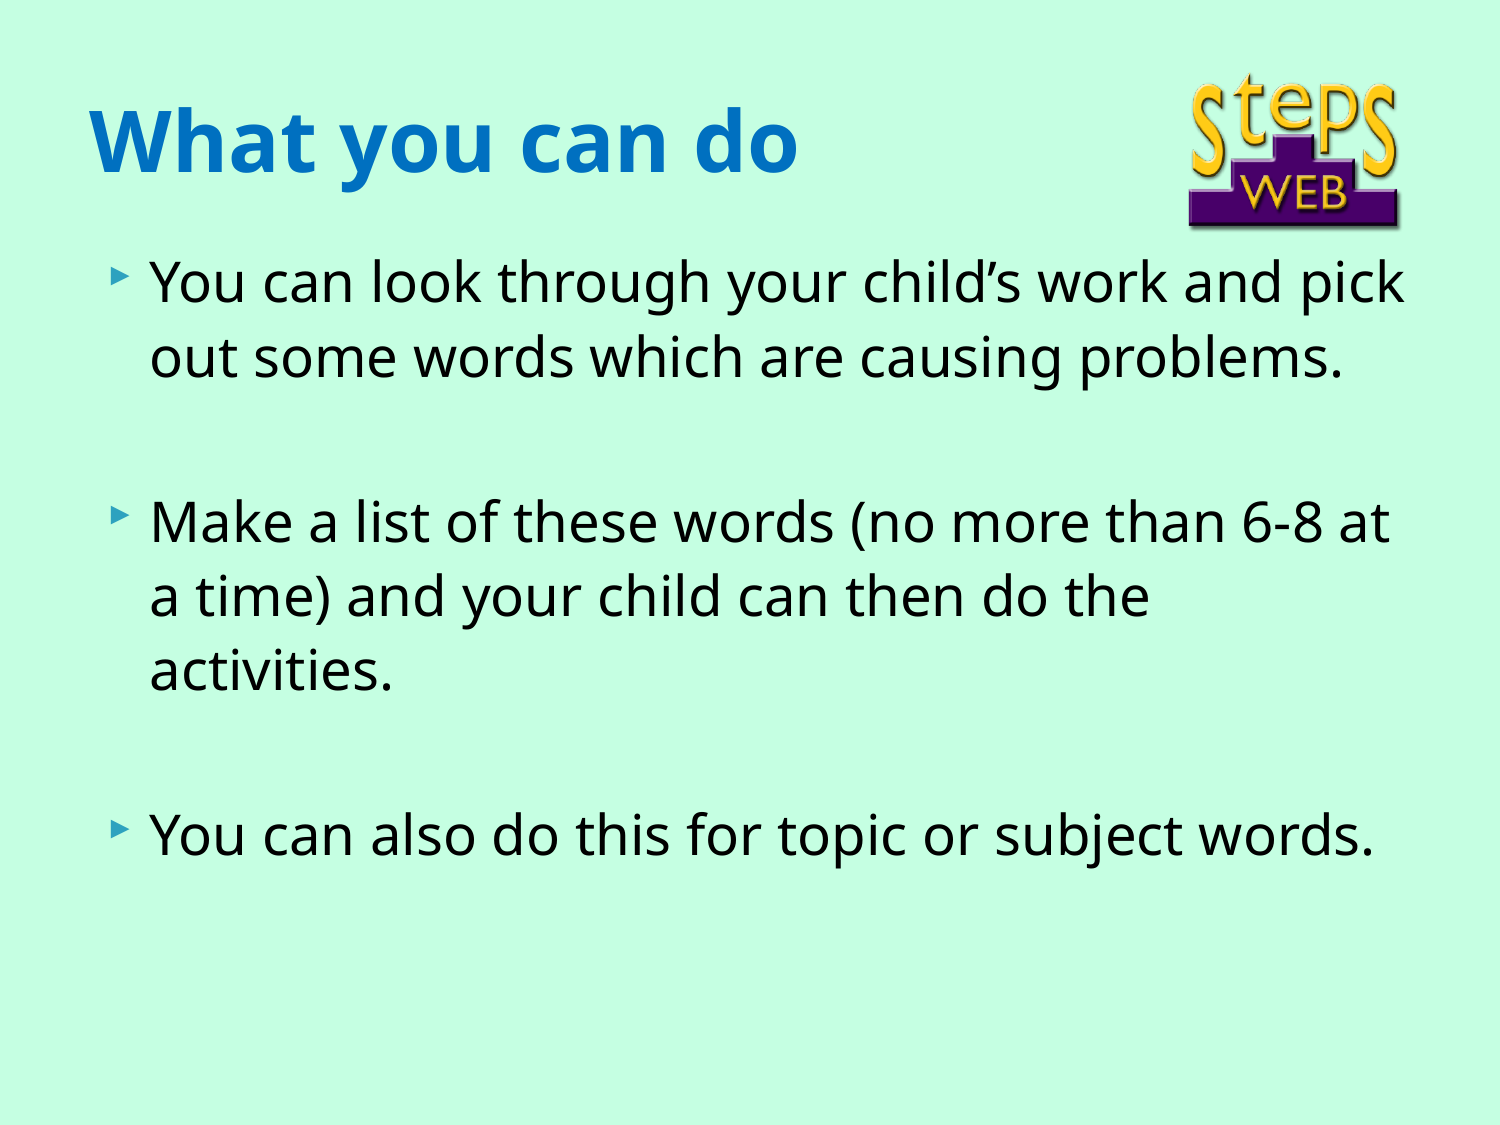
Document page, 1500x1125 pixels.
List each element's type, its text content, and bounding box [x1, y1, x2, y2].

title What you can do [75, 45, 1425, 233]
list You can look through your child’s work and pick out some words which are causing problems. Make a list of these words (no more than 6-8 at a time) and your child can then do the activities. You can also do this for topic or subject words. [75, 233, 1425, 1037]
picture [1186, 71, 1403, 233]
